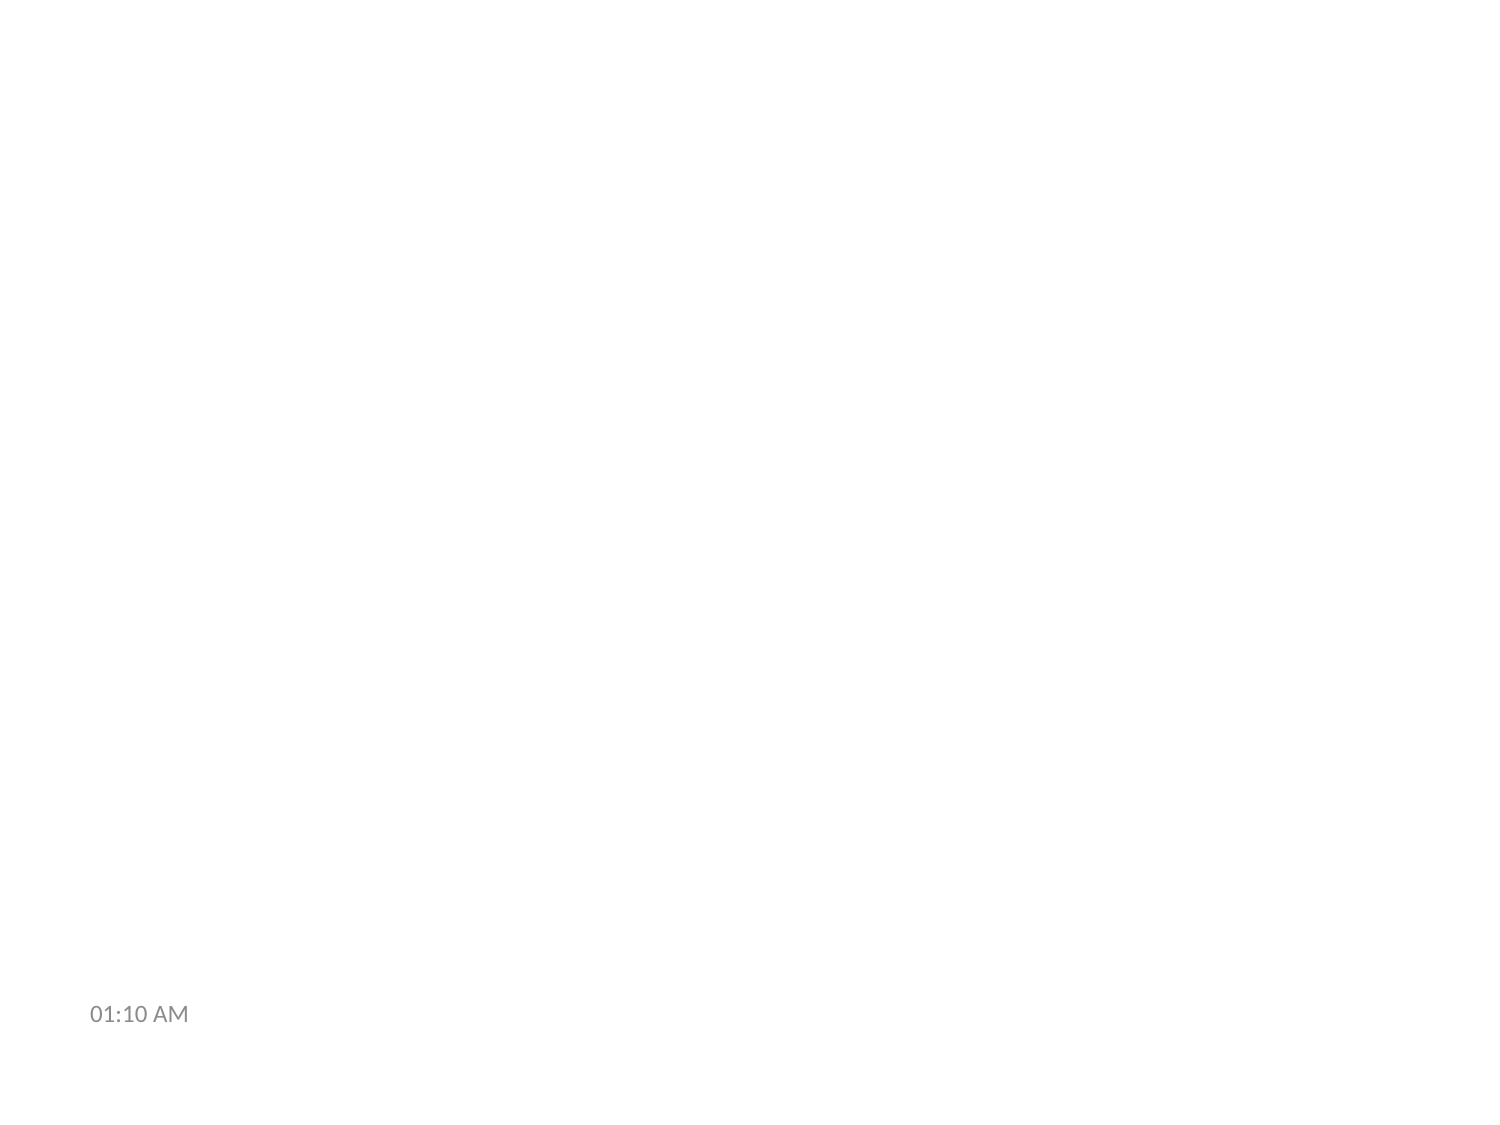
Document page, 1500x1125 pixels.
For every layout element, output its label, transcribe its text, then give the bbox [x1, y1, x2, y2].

text_box 3:35 PM [75, 982, 425, 1043]
